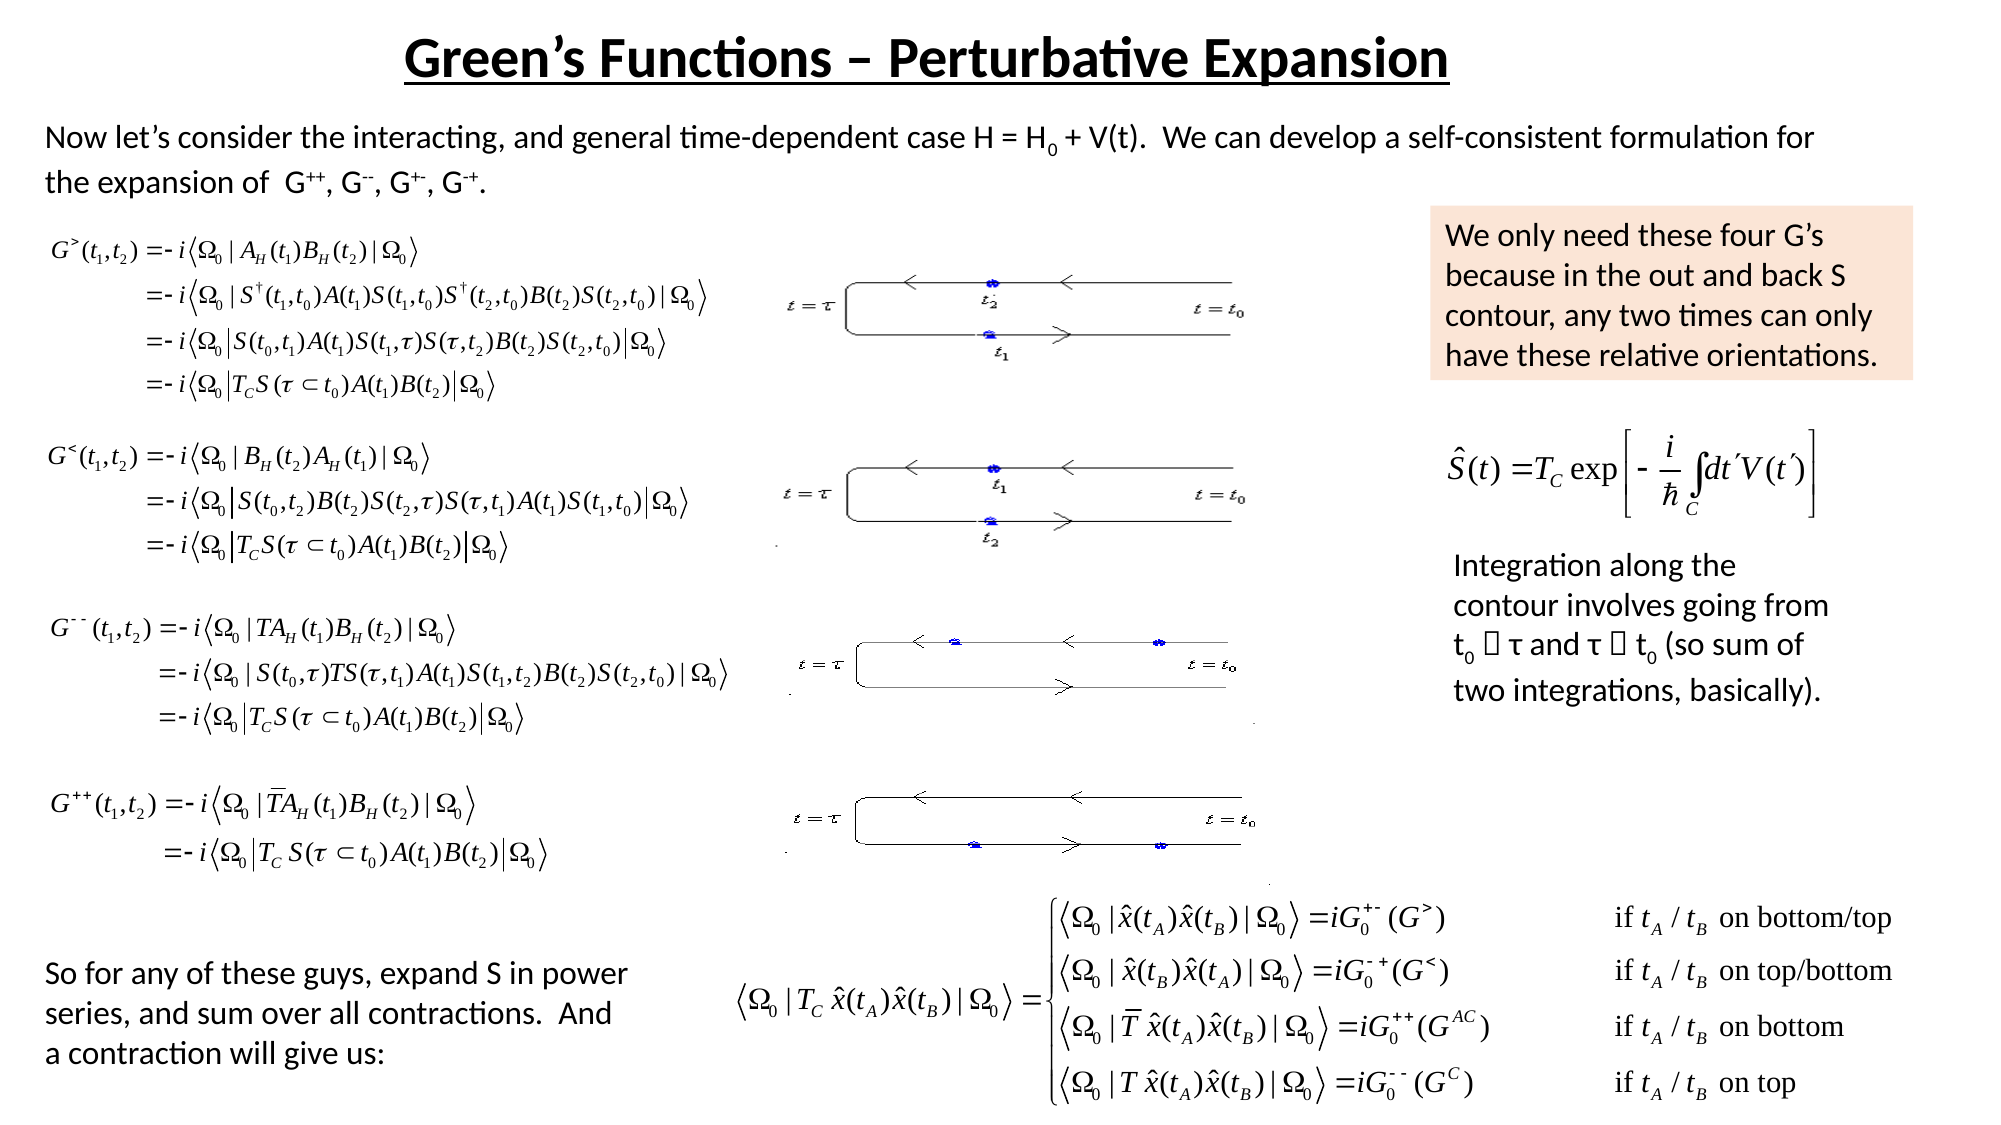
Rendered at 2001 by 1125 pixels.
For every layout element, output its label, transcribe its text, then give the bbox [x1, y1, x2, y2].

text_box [732, 891, 1898, 1112]
text_box We only need these four G’s because in the out and back S contour, any two times can only have these relative orientations. [1430, 205, 1914, 381]
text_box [779, 589, 1268, 733]
text_box So for any of these guys, expand S in power series, and sum over all contractions. And a contraction will give us: [30, 944, 652, 1079]
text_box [771, 412, 1278, 584]
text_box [776, 743, 1284, 891]
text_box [778, 229, 1285, 396]
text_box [44, 437, 694, 569]
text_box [1441, 423, 1827, 524]
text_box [46, 608, 733, 740]
text_box Integration along the contour involves going from t0  τ and τ  t0 (so sum of two integrations, basically). [1438, 535, 1850, 716]
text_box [46, 780, 554, 877]
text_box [47, 229, 712, 407]
text_box Now let’s consider the interacting, and general time-dependent case H = H0 + V(t). We can develop a self-consistent formulation for the expansion of G++, G--, G+-, G-+. [30, 107, 1874, 208]
text_box Green’s Functions – Perturbative Expansion [389, 12, 1567, 97]
